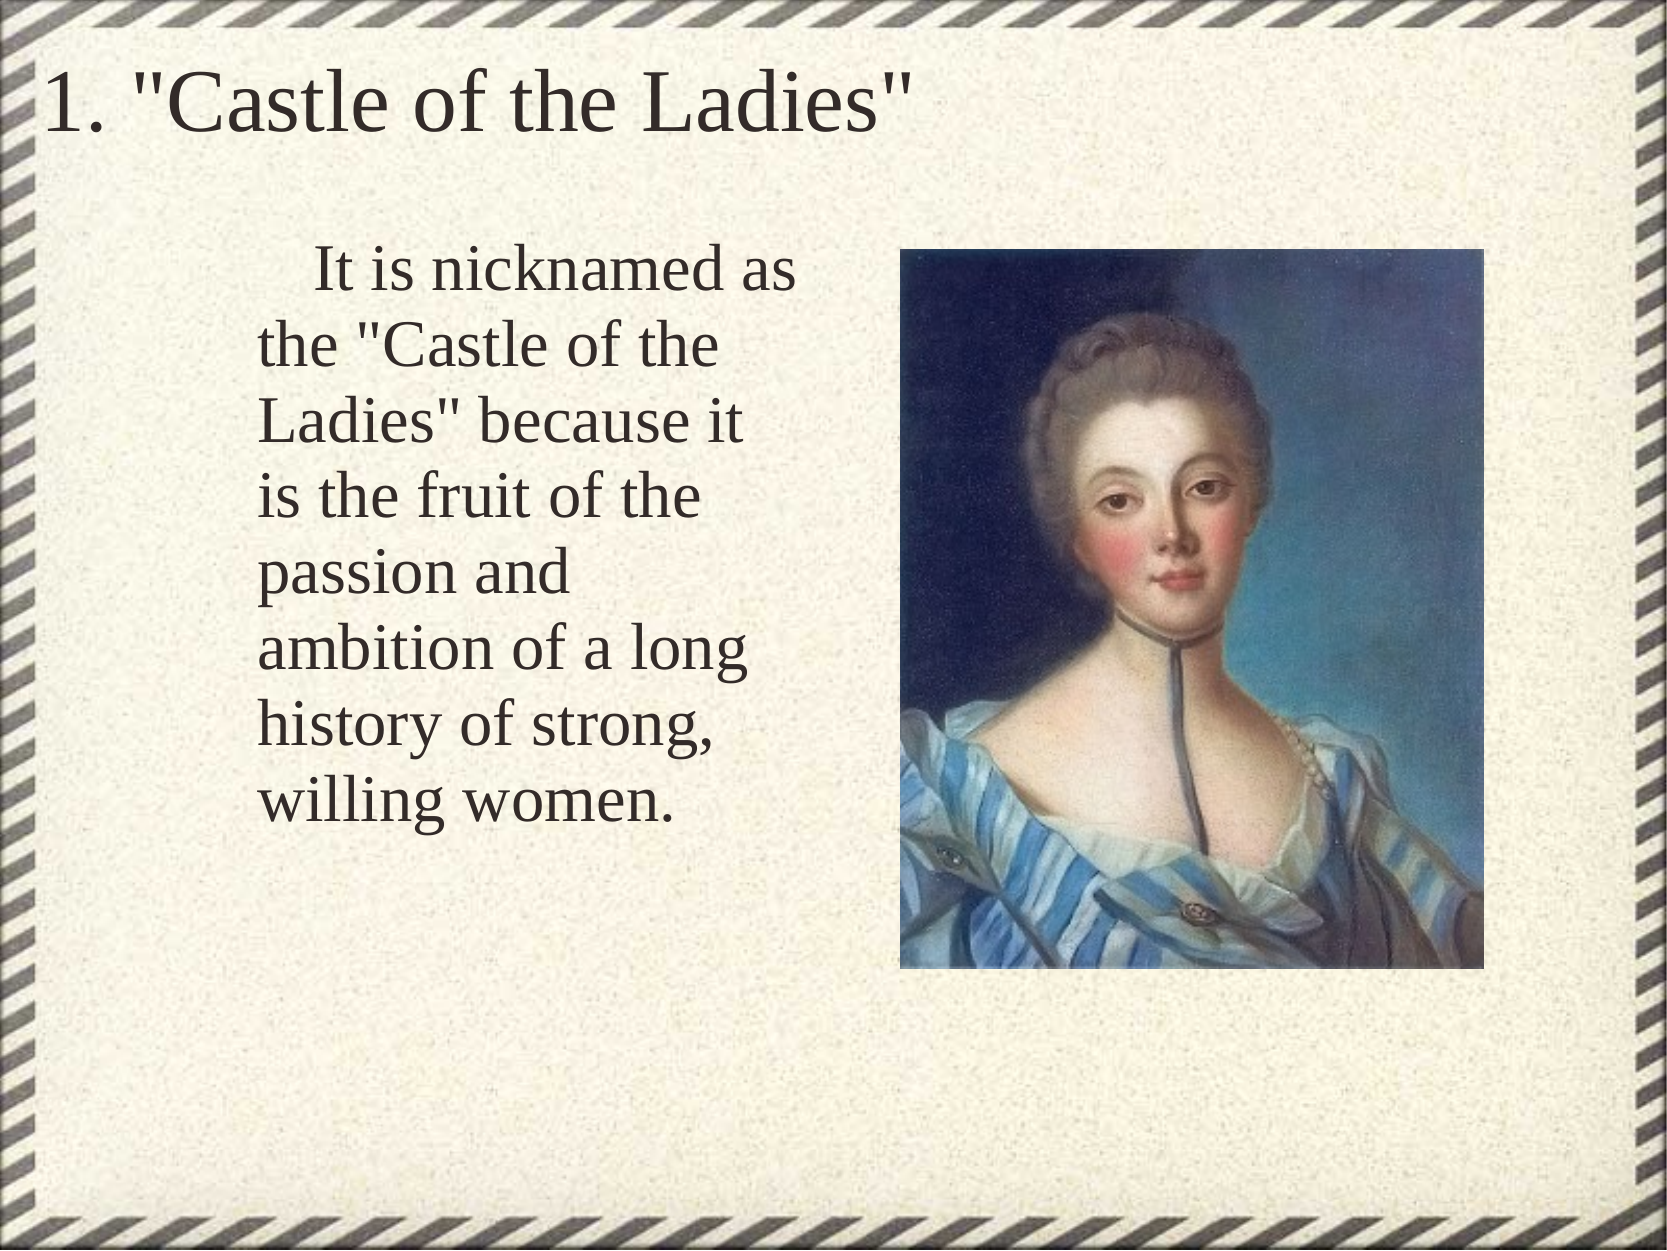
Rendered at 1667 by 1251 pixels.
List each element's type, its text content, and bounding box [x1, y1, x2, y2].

picture [0, 0, 1667, 1250]
title 1. "Castle of the Ladies" [40, 49, 1627, 201]
list It is nicknamed as the "Castle of the Ladies" because it is the fruit of the passion and ambition of a long history of strong, willing women. [257, 229, 803, 991]
